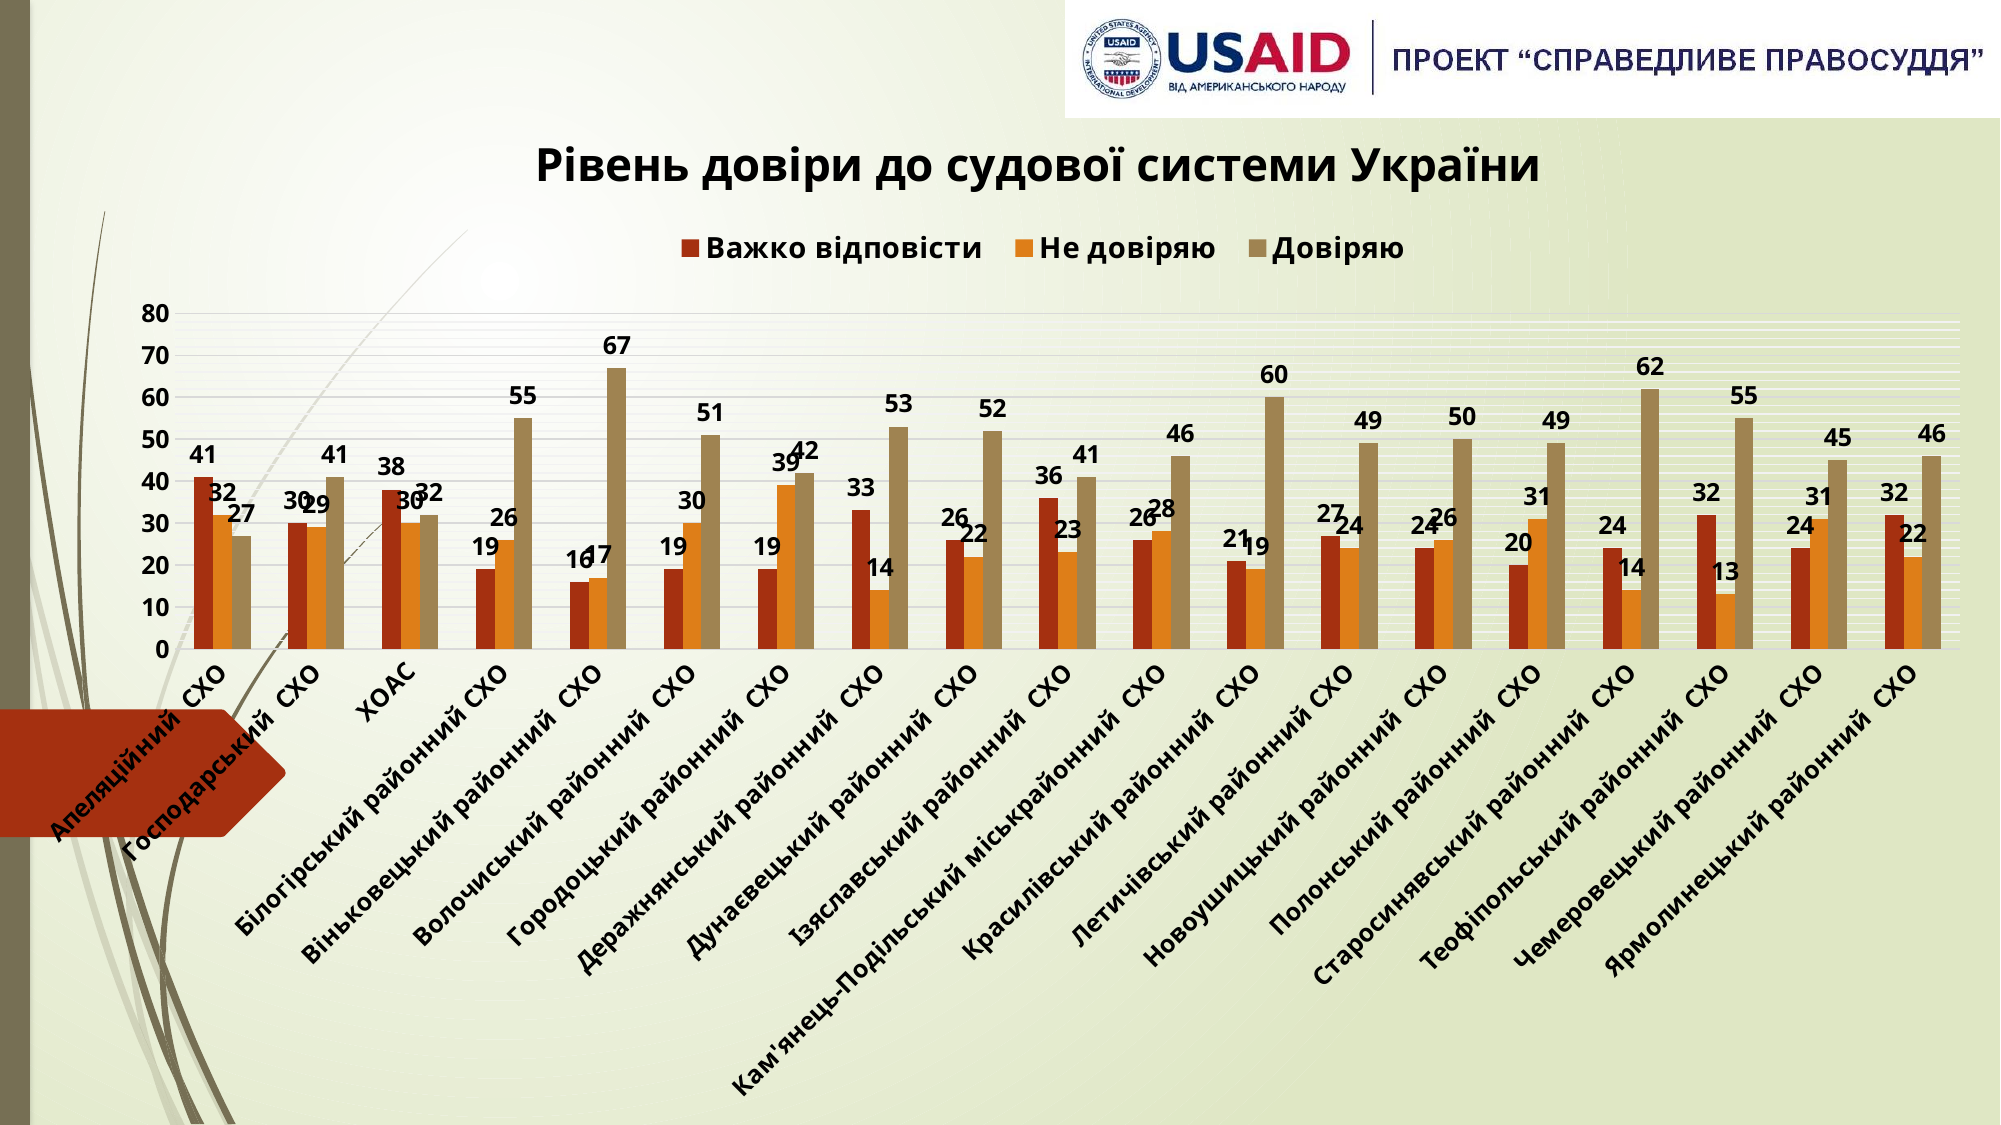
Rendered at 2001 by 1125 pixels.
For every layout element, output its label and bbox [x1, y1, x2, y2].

picture [1065, 0, 2000, 94]
chart [0, 94, 2000, 1125]
